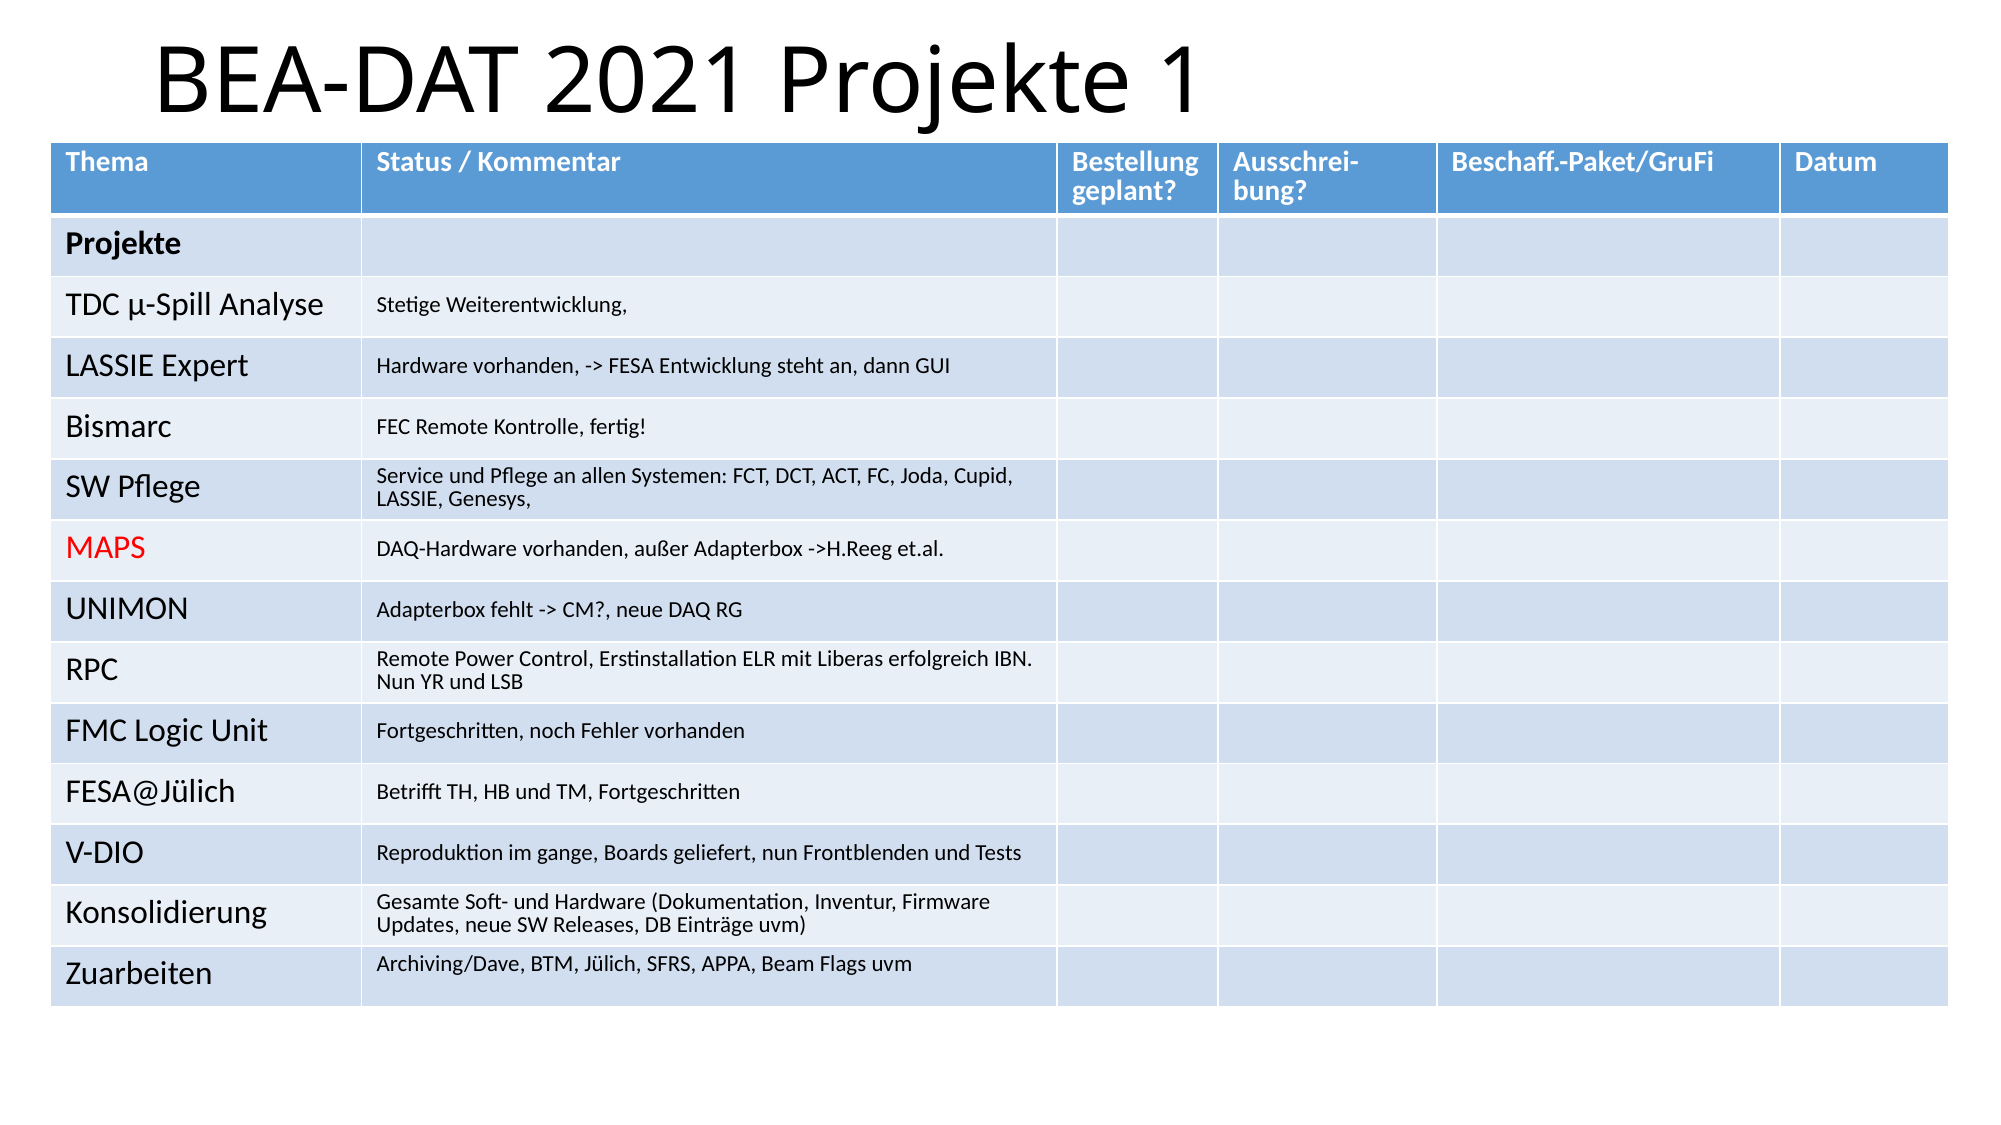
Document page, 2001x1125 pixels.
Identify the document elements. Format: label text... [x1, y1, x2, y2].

table_cell [1781, 582, 1948, 641]
table_cell MAPS [51, 521, 361, 580]
table_cell Konsolidierung [51, 886, 361, 945]
table_cell [1219, 277, 1436, 336]
table_cell Zuarbeiten [51, 947, 361, 1006]
table_cell [1438, 947, 1779, 1006]
table_cell [1219, 764, 1436, 823]
table_cell [1438, 886, 1779, 945]
table_cell [1219, 582, 1436, 641]
table_cell [1058, 947, 1217, 1006]
table_cell [1438, 399, 1779, 458]
table_cell [1058, 277, 1217, 336]
table_cell [1781, 886, 1948, 945]
table_cell Betrifft TH, HB und TM, Fortgeschritten [362, 764, 1056, 823]
table_cell [1438, 218, 1779, 276]
table_cell Adapterbox fehlt -> CM?, neue DAQ RG [362, 582, 1056, 641]
table_cell [1781, 947, 1948, 1006]
table_cell [1058, 399, 1217, 458]
table_cell [1219, 704, 1436, 763]
table_cell FESA@Jülich [51, 764, 361, 823]
table_cell [1438, 582, 1779, 641]
table_cell [1781, 643, 1948, 702]
table_header Datum [1781, 143, 1948, 213]
table_cell [1781, 704, 1948, 763]
table_cell [1058, 521, 1217, 580]
table_cell [1781, 338, 1948, 397]
table_cell Reproduktion im gange, Boards geliefert, nun Frontblenden und Tests [362, 825, 1056, 884]
table_cell Stetige Weiterentwicklung, [362, 277, 1056, 336]
table_cell FEC Remote Kontrolle, fertig! [362, 399, 1056, 458]
table_cell Hardware vorhanden, -> FESA Entwicklung steht an, dann GUI [362, 338, 1056, 397]
table_cell [1219, 825, 1436, 884]
table_cell V-DIO [51, 825, 361, 884]
table_cell [1438, 460, 1779, 519]
table_cell [1438, 764, 1779, 823]
table_cell [1438, 643, 1779, 702]
table_cell [1058, 582, 1217, 641]
table_header Bestellung geplant? [1058, 143, 1217, 213]
table_cell Archiving/Dave, BTM, Jülich, SFRS, APPA, Beam Flags uvm [362, 947, 1056, 1006]
table_cell [1438, 825, 1779, 884]
table_cell Remote Power Control, Erstinstallation ELR mit Liberas erfolgreich IBN. Nun YR und LSB [362, 643, 1056, 702]
table_cell [1438, 521, 1779, 580]
table_header Ausschrei-bung? [1219, 143, 1436, 213]
table_cell Fortgeschritten, noch Fehler vorhanden [362, 704, 1056, 763]
table_cell [1781, 399, 1948, 458]
table_cell Projekte [51, 218, 361, 276]
table_cell [1781, 218, 1948, 276]
table_cell [1058, 338, 1217, 397]
table_cell TDC µ-Spill Analyse [51, 277, 361, 336]
table_cell [1438, 704, 1779, 763]
table_cell Service und Pflege an allen Systemen: FCT, DCT, ACT, FC, Joda, Cupid, LASSIE, Genesys, [362, 460, 1056, 519]
table_cell [1781, 825, 1948, 884]
table_cell [362, 218, 1056, 276]
table_cell [1438, 277, 1779, 336]
table_cell [1219, 338, 1436, 397]
table_cell [1781, 521, 1948, 580]
table_cell [1781, 460, 1948, 519]
table_cell UNIMON [51, 582, 361, 641]
table_cell SW Pflege [51, 460, 361, 519]
table_header Status / Kommentar [362, 143, 1056, 213]
table_cell [1058, 886, 1217, 945]
table_cell [1058, 460, 1217, 519]
table_cell [1058, 825, 1217, 884]
table_header Thema [51, 143, 361, 213]
table_cell Gesamte Soft- und Hardware (Dokumentation, Inventur, Firmware Updates, neue SW Releases, DB Einträge uvm) [362, 886, 1056, 945]
table_cell DAQ-Hardware vorhanden, außer Adapterbox ->H.Reeg et.al. [362, 521, 1056, 580]
table_cell [1219, 218, 1436, 276]
table_cell [1219, 399, 1436, 458]
table_cell [1781, 277, 1948, 336]
table_cell LASSIE Expert [51, 338, 361, 397]
table_cell RPC [51, 643, 361, 702]
table_cell [1219, 643, 1436, 702]
table_header Beschaff.-Paket/GruFi [1438, 143, 1779, 213]
table_cell [1438, 338, 1779, 397]
table_cell [1058, 643, 1217, 702]
table_cell [1219, 947, 1436, 1006]
table_cell [1781, 764, 1948, 823]
table_cell [1219, 460, 1436, 519]
table_cell [1058, 764, 1217, 823]
table_cell [1058, 218, 1217, 276]
table_cell [1058, 704, 1217, 763]
table_cell Bismarc [51, 399, 361, 458]
title BEA-DAT 2021 Projekte 1 [137, 24, 1863, 141]
table_cell [1219, 521, 1436, 580]
table_cell FMC Logic Unit [51, 704, 361, 763]
table_cell [1219, 886, 1436, 945]
